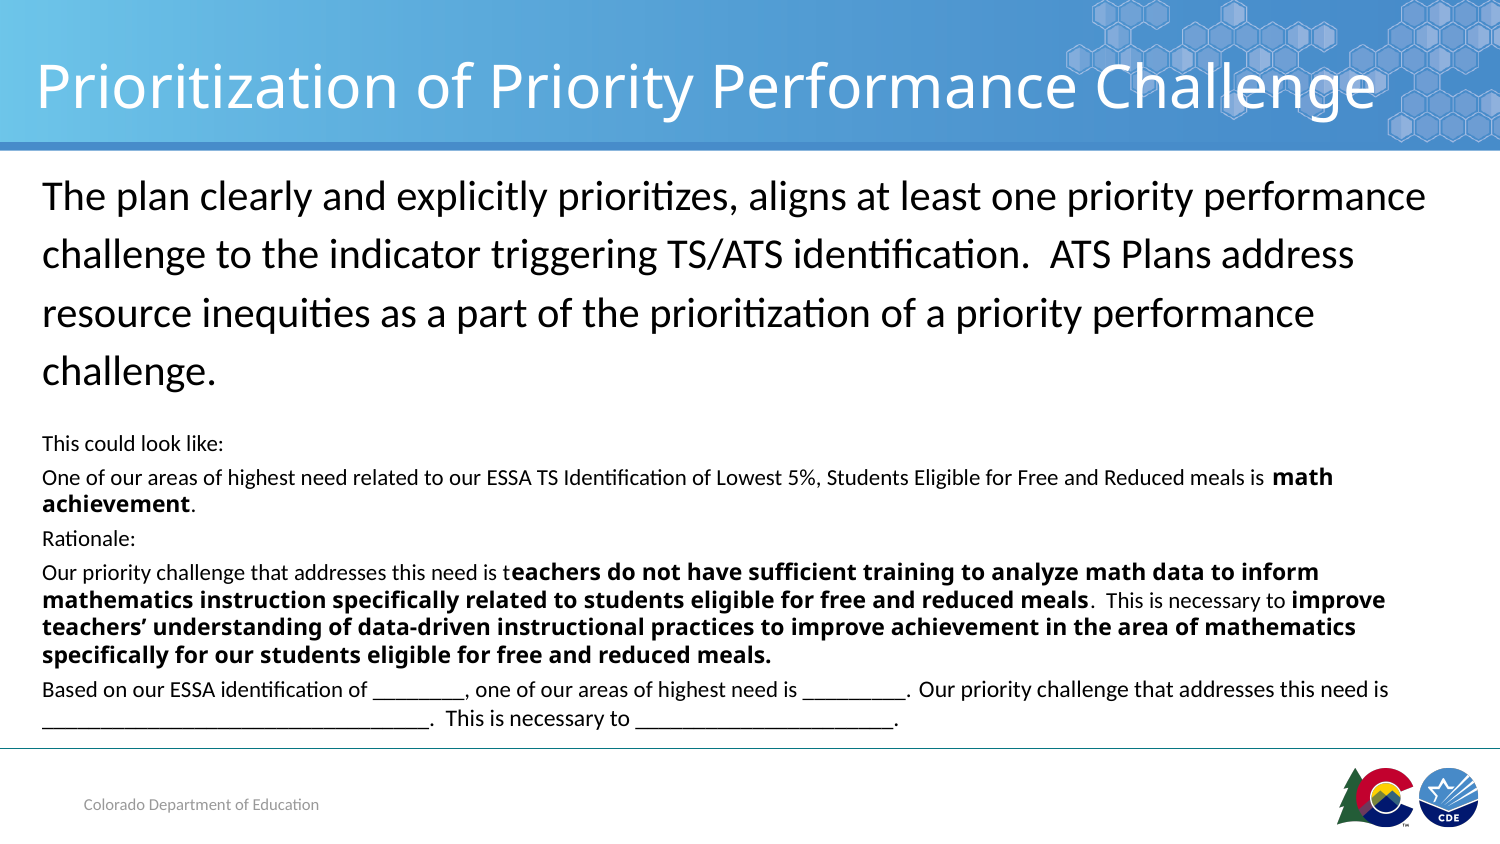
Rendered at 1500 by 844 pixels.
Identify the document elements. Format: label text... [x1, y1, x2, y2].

picture [1336, 767, 1479, 828]
picture [0, 0, 1500, 151]
title Prioritization of Priority Performance Challenge [34, 37, 1433, 132]
list The plan clearly and explicitly prioritizes, aligns at least one priority performance challenge to the indicator triggering TS/ATS identification. ATS Plans address resource inequities as a part of the prioritization of a priority performance challenge. This could look like: One of our areas of highest need related to our ESSA TS Identification of Lowest 5%, Students Eligible for Free and Reduced meals is math achievement. Rationale: Our priority challenge that addresses this need is teachers do not have sufficient training to analyze math data to inform mathematics instruction specifically related to students eligible for free and reduced meals. This is necessary to improve teachers’ understanding of data-driven instructional practices to improve achievement in the area of mathematics specifically for our students eligible for free and reduced meals. Based on our ESSA identification of ________, one of our areas of highest need is _________. Our priority challenge that addresses this need is _________________________________. This is necessary to ______________________. [42, 160, 1438, 736]
